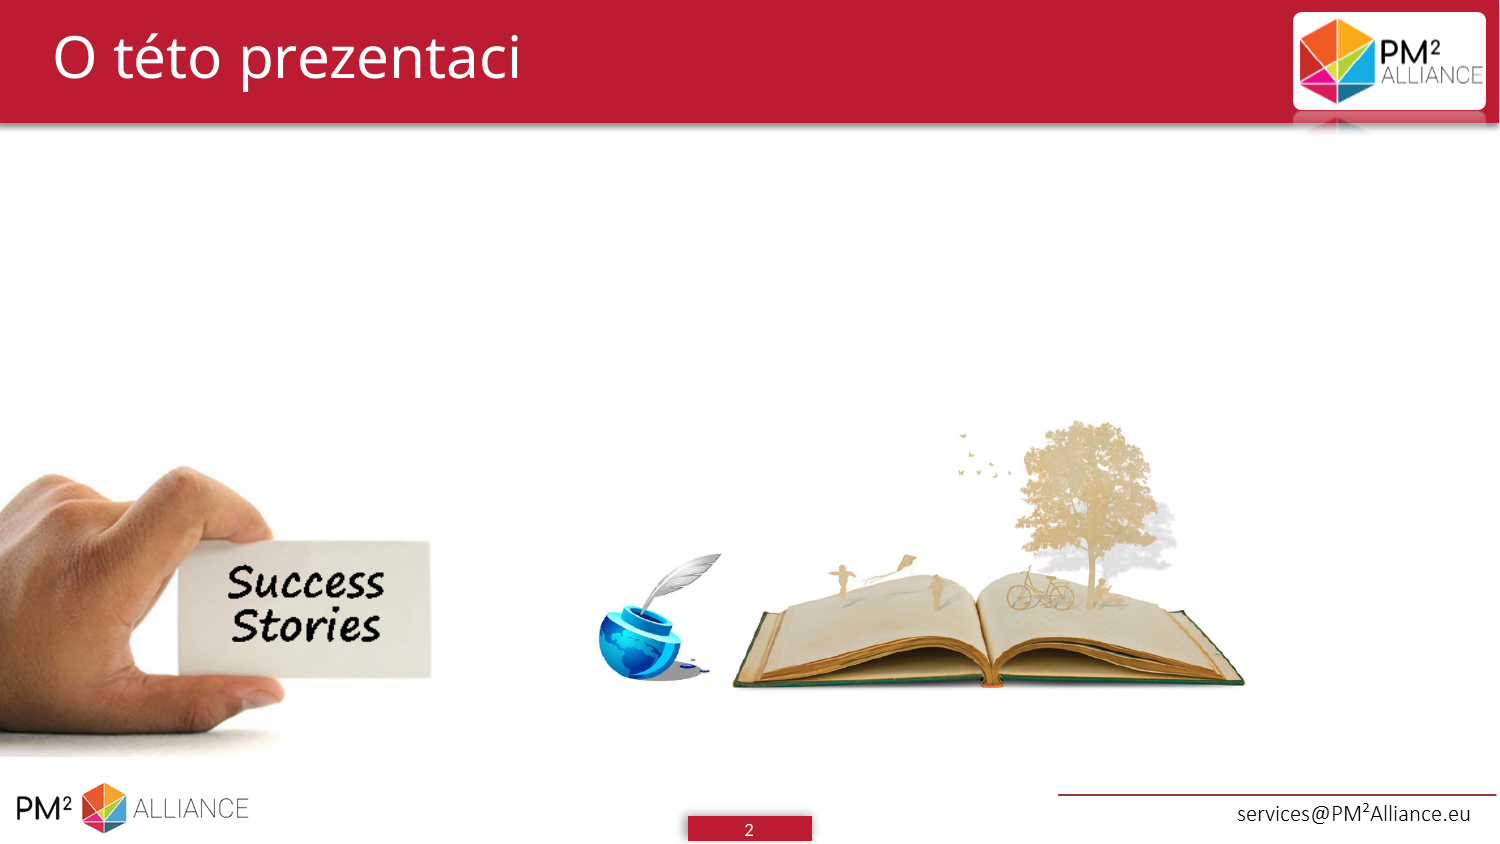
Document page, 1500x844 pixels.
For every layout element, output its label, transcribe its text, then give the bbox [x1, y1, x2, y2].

text_box O této prezentaci [37, 13, 1013, 98]
picture [0, 0, 1500, 841]
